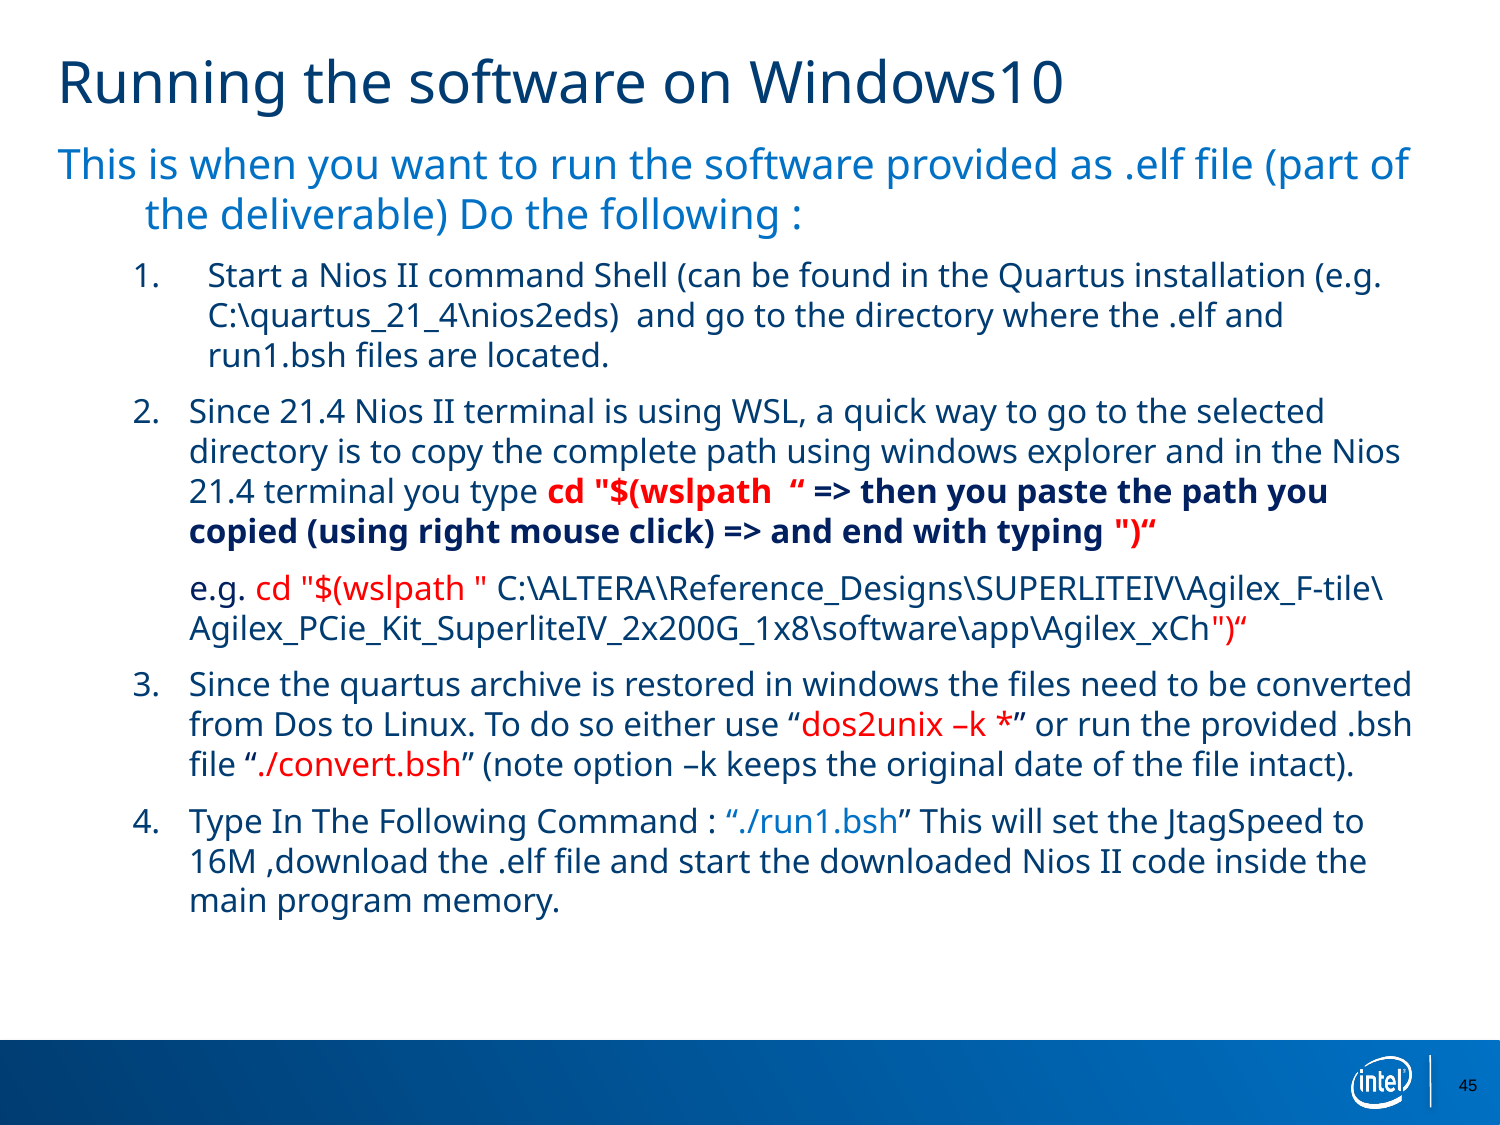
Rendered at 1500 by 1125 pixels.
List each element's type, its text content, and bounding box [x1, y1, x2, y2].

slide_number 45 [1127, 1055, 1478, 1116]
list This is when you want to run the software provided as .elf file (part of the deliverable) Do the following : Start a Nios II command Shell (can be found in the Quartus installation (e.g. C:\quartus_21_4\nios2eds) and go to the directory where the .elf and run1.bsh files are located. Since 21.4 Nios II terminal is using WSL, a quick way to go to the selected directory is to copy the complete path using windows explorer and in the Nios 21.4 terminal you type cd "$(wslpath “ => then you paste the path you copied (using right mouse click) => and end with typing ")“ e.g. cd "$(wslpath " C:\ALTERA\Reference_Designs\SUPERLITEIV\Agilex_F-tile\Agilex_PCie_Kit_SuperliteIV_2x200G_1x8\software\app\Agilex_xCh")“ Since the quartus archive is restored in windows the files need to be converted from Dos to Linux. To do so either use “dos2unix –k *” or run the provided .bsh file “./convert.bsh” (note option –k keeps the original date of the file intact). Type In The Following Command : “./run1.bsh” This will set the JtagSpeed to 16M ,download the .elf file and start the downloaded Nios II code inside the main program memory. [57, 137, 1425, 906]
title Running the software on Windows10 [57, 44, 1425, 137]
